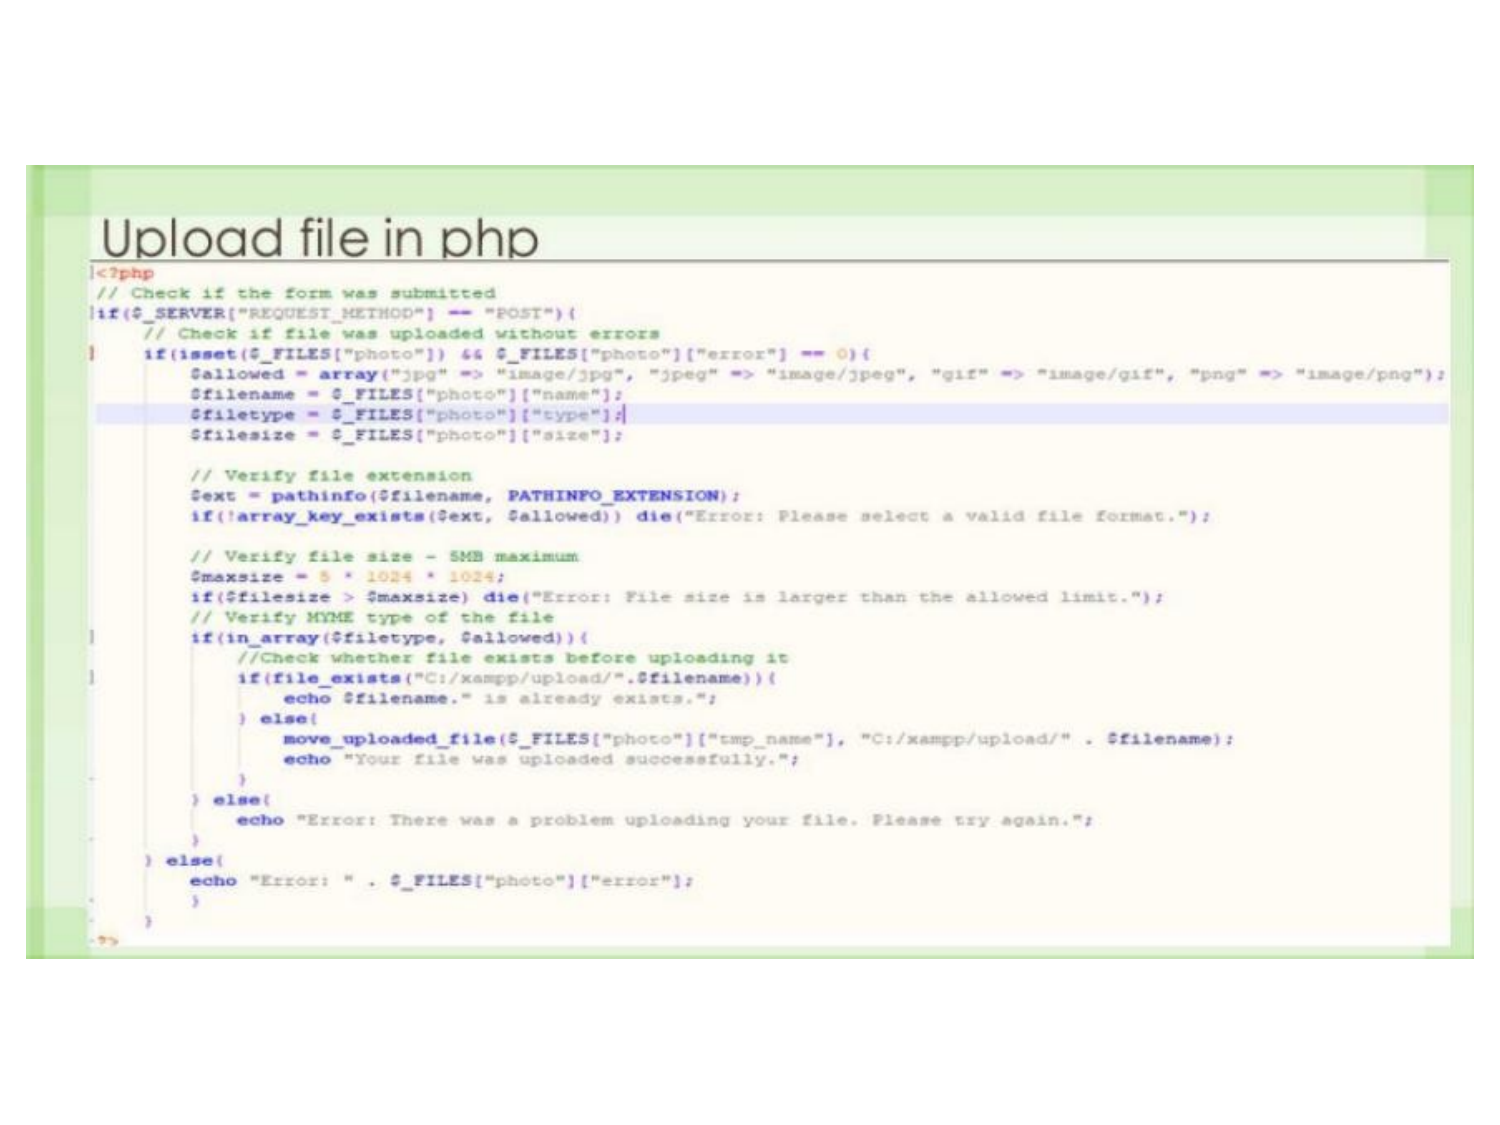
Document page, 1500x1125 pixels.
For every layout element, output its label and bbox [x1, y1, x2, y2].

picture [26, 165, 1474, 960]
